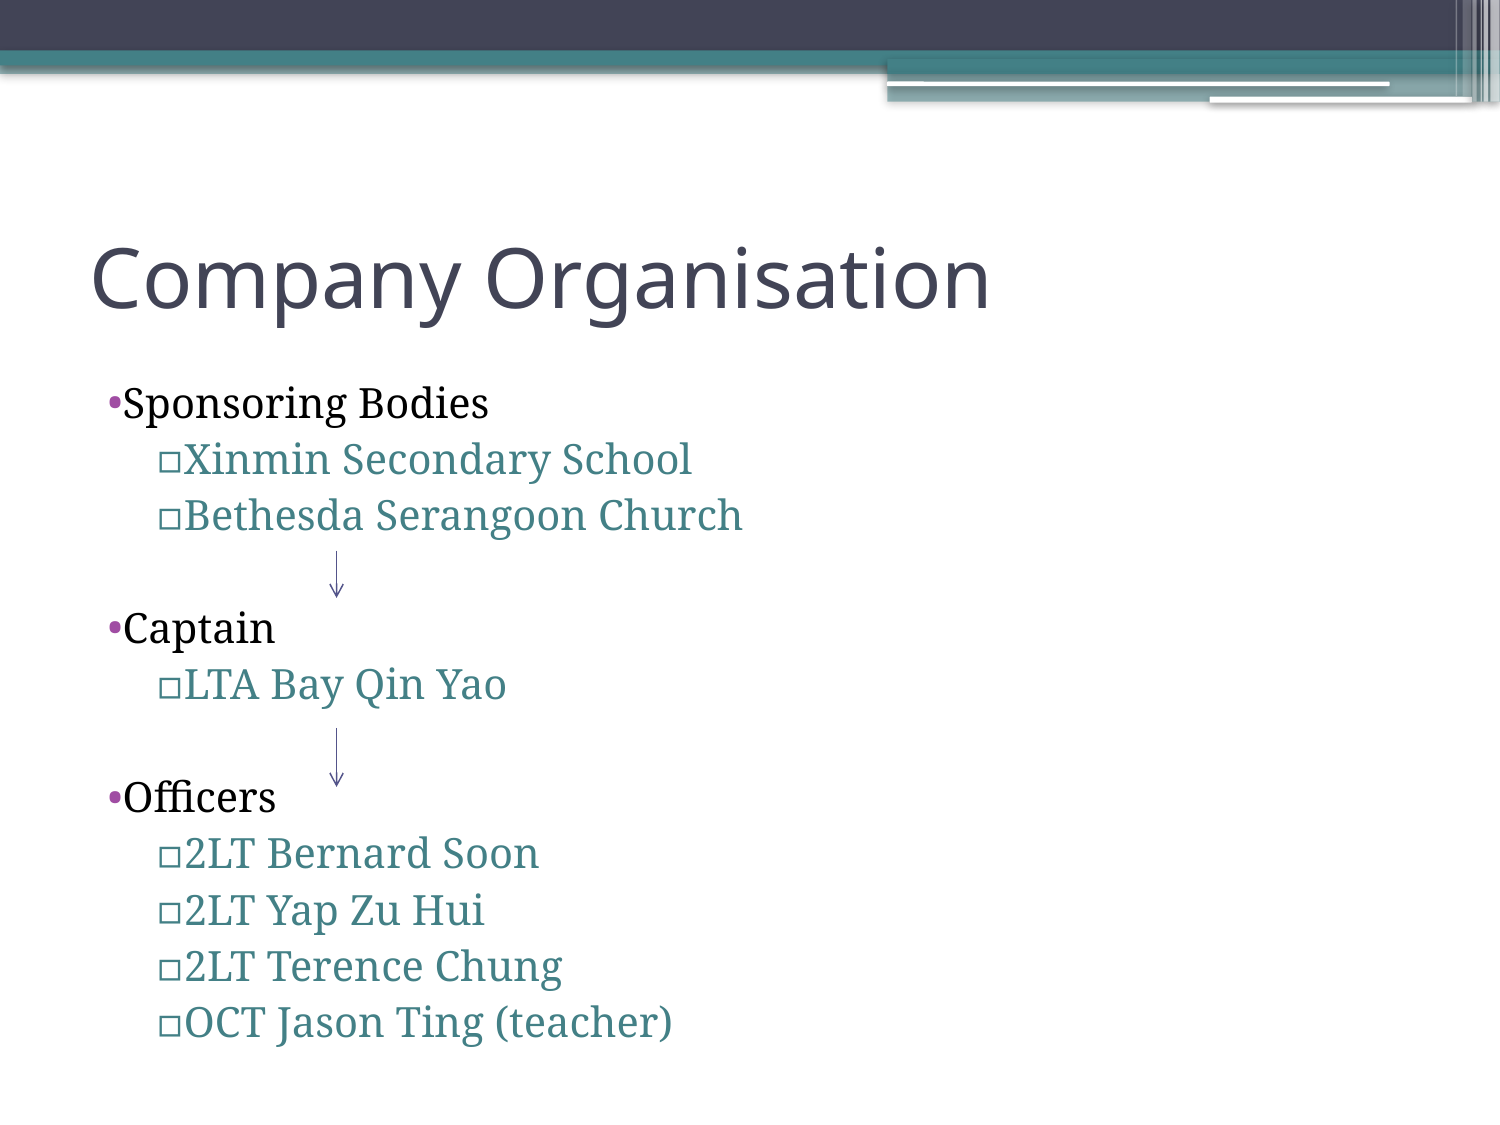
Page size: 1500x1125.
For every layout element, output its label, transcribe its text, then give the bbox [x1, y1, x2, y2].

title Company Organisation [75, 187, 1425, 363]
list Sponsoring Bodies Xinmin Secondary School Bethesda Serangoon Church Captain LTA Bay Qin Yao Officers 2LT Bernard Soon 2LT Yap Zu Hui 2LT Terence Chung OCT Jason Ting (teacher) [75, 368, 1425, 1079]
